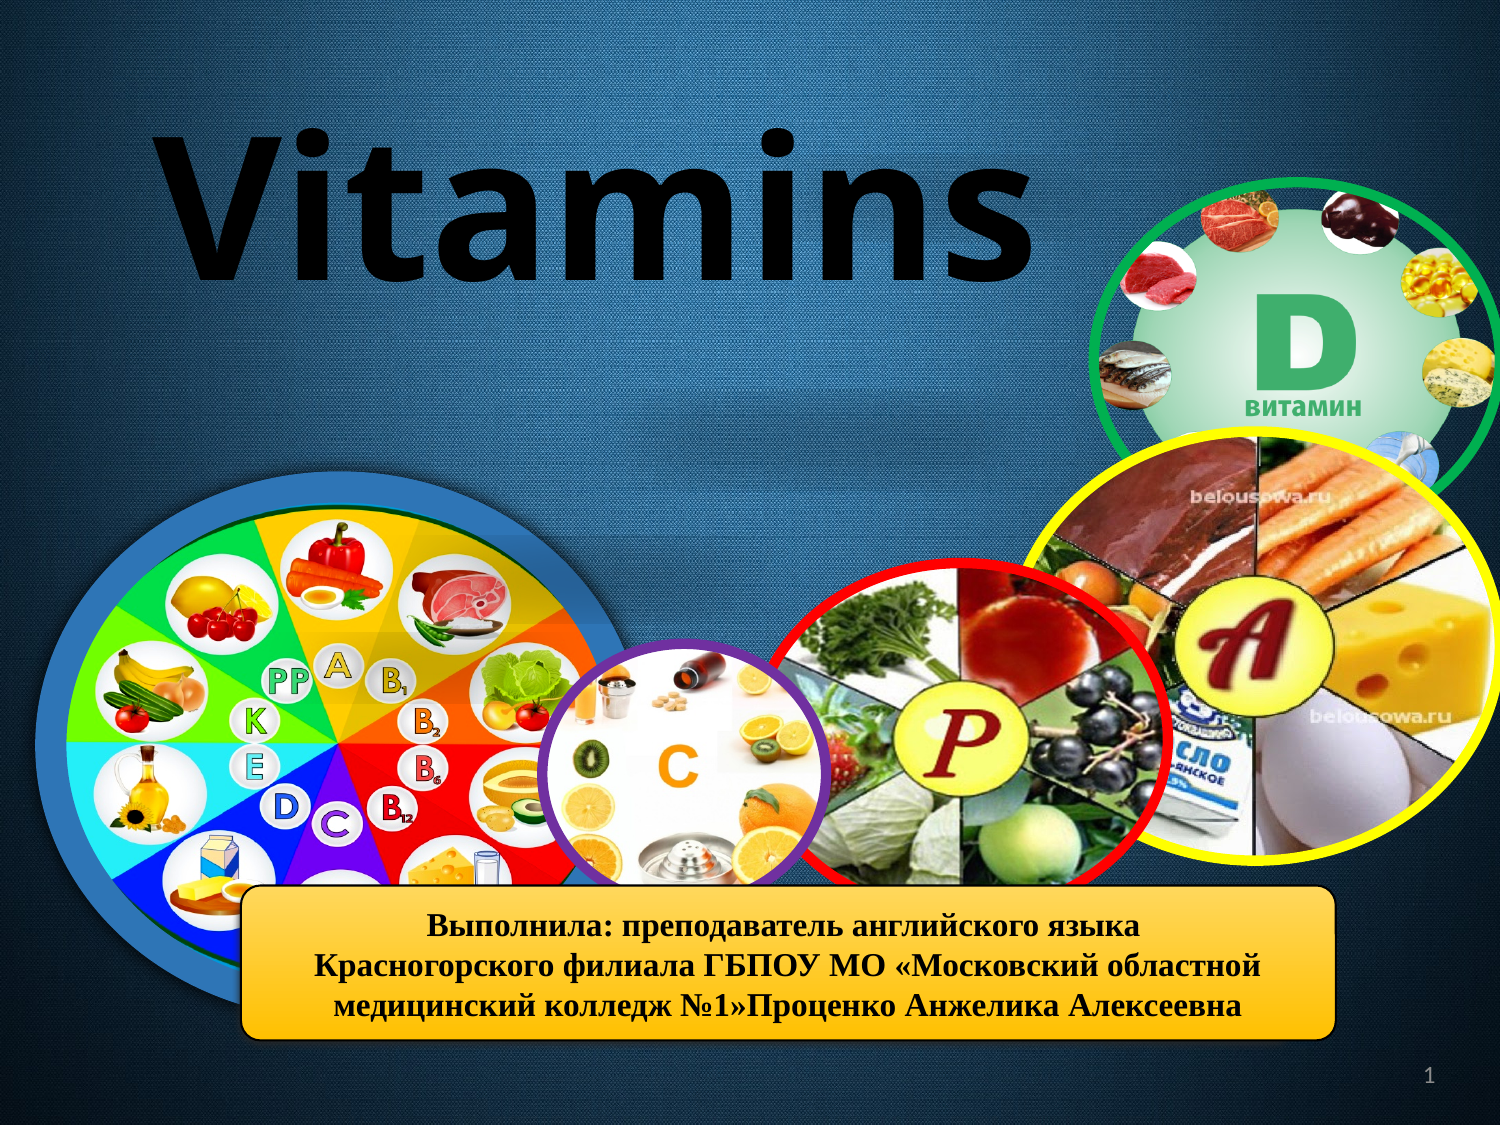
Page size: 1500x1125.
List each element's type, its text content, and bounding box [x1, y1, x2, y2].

text_box Выполнила: преподаватель английского языка Красногорского филиала ГБПОУ МО «Московский областной медицинский колледж №1»Проценко Анжелика Алексеевна [239, 884, 1337, 1042]
text_box Vitamins [137, 73, 1087, 328]
slide_number 1 [1377, 1043, 1451, 1104]
picture [0, 0, 1500, 1125]
